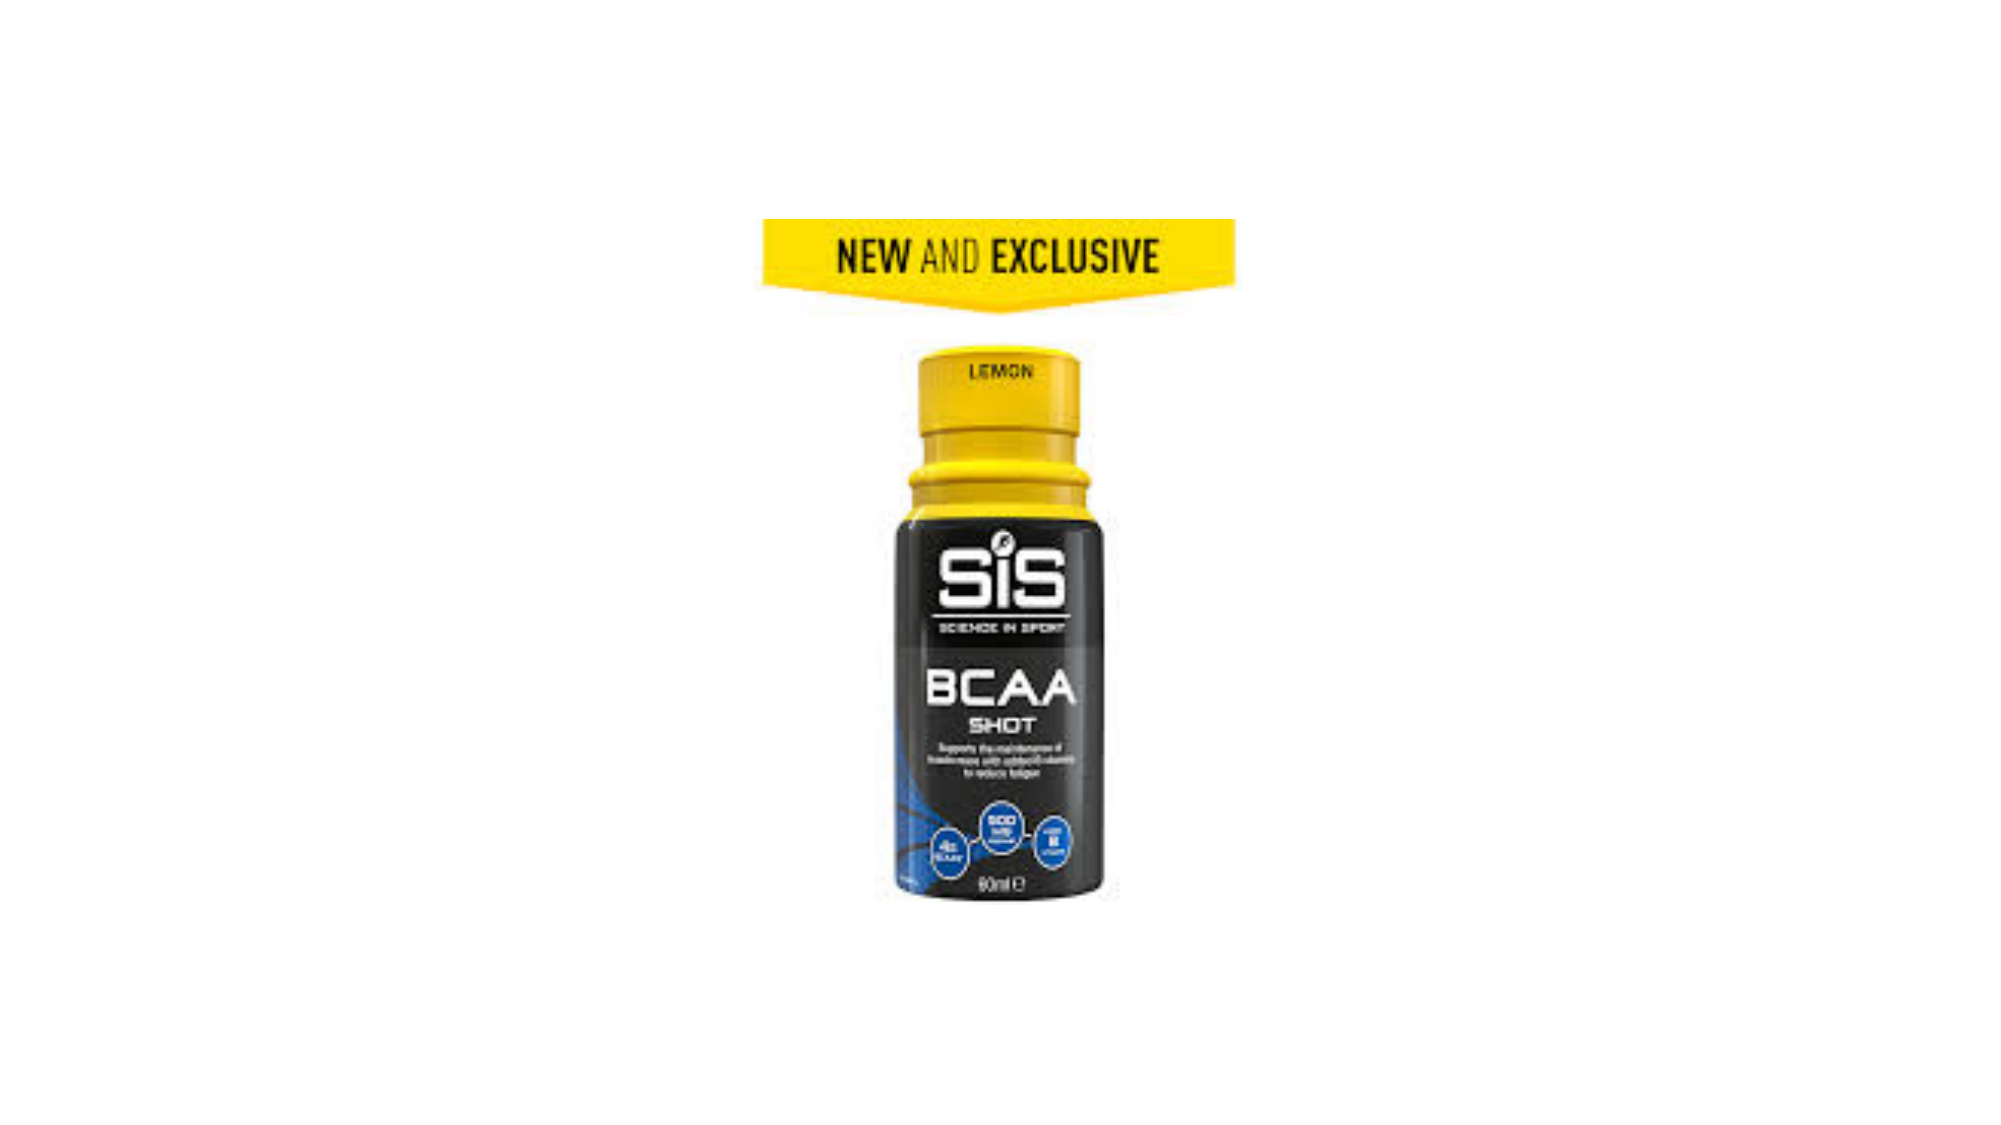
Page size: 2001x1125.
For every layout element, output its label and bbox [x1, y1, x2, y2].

picture [657, 219, 1343, 906]
